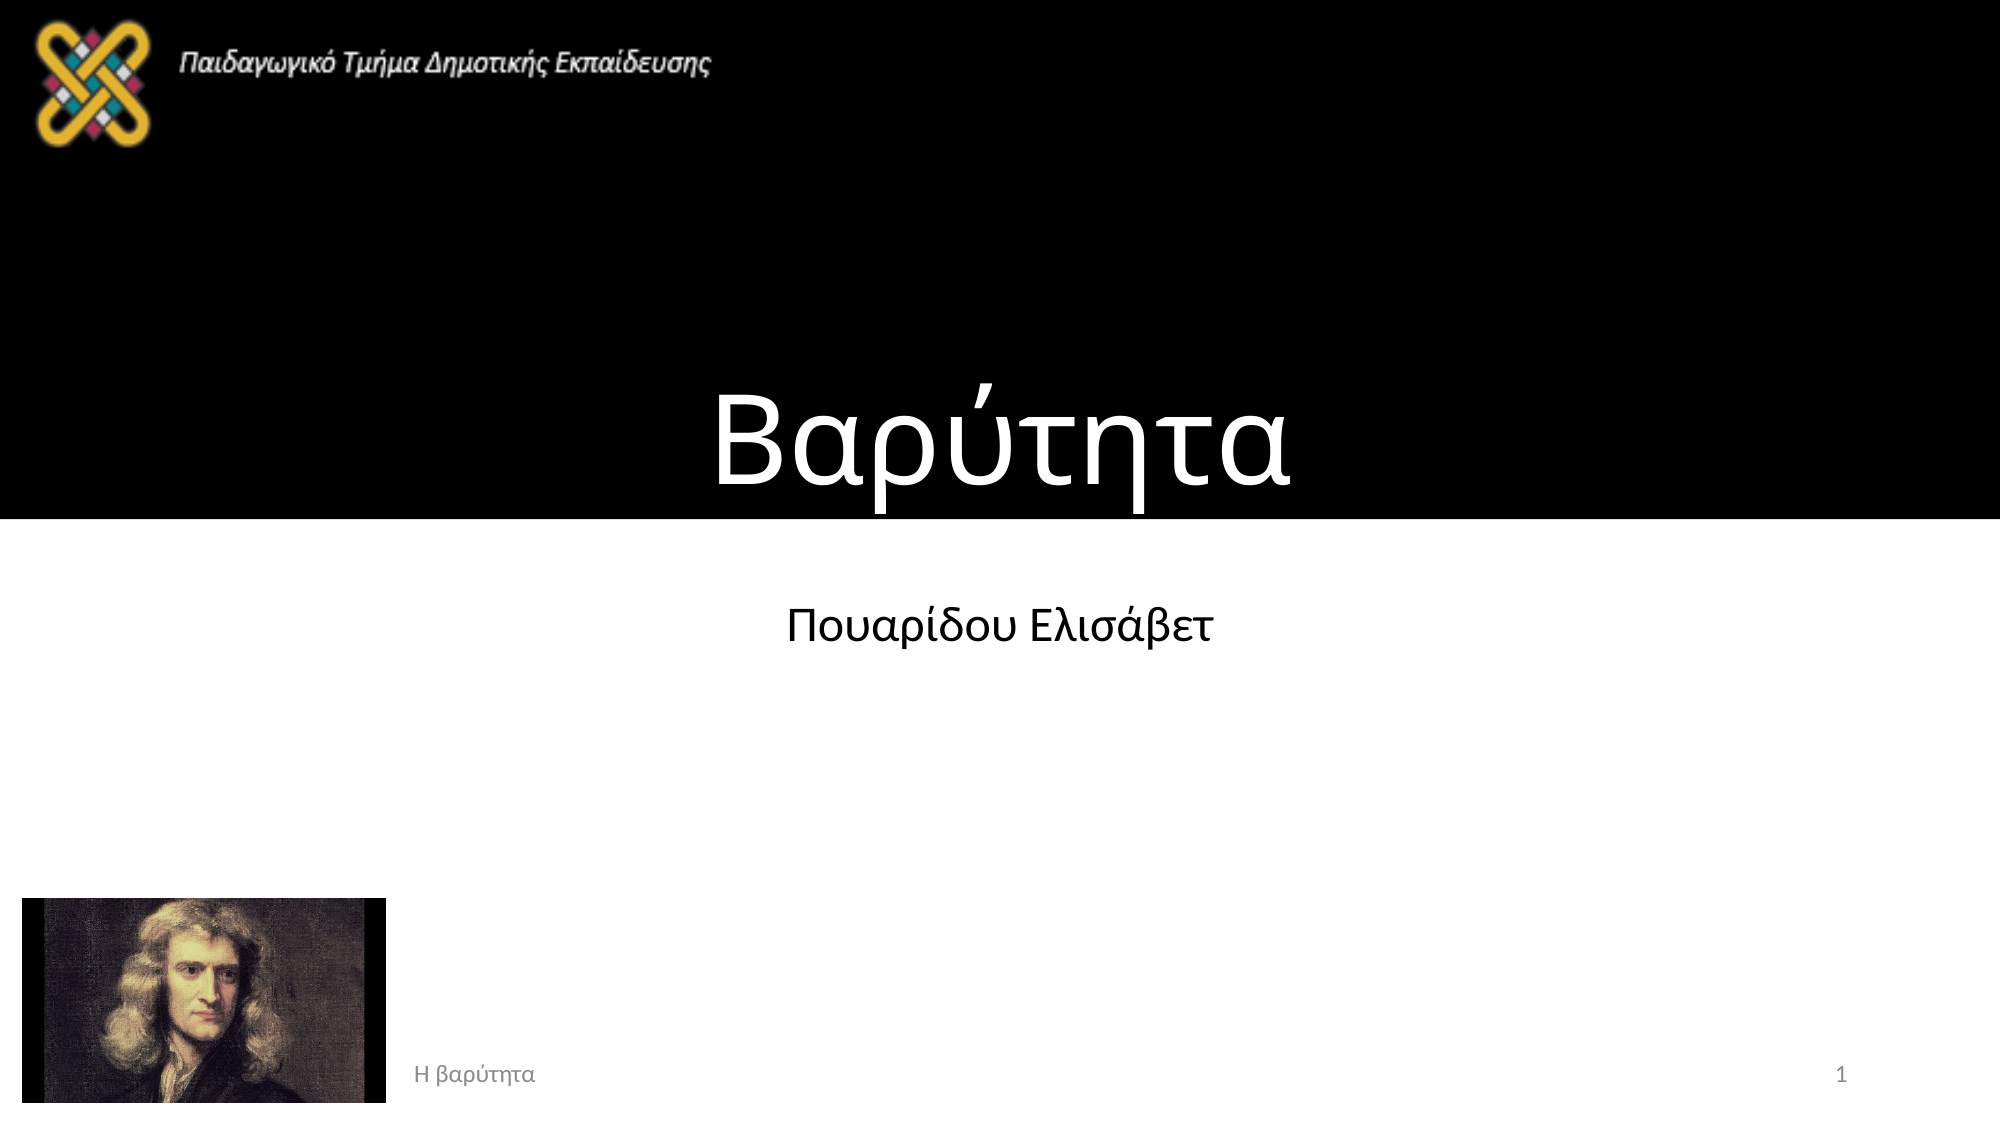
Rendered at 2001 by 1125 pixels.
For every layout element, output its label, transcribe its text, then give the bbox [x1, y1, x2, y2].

footer Η βαρύτητα [137, 1042, 813, 1103]
picture [22, 898, 386, 1103]
subtitle Πουαρίδου Ελισάβετ [249, 590, 1750, 863]
slide_number 1 [1412, 1042, 1863, 1103]
picture [0, 0, 2000, 147]
title Βαρύτητα [0, 147, 2000, 520]
